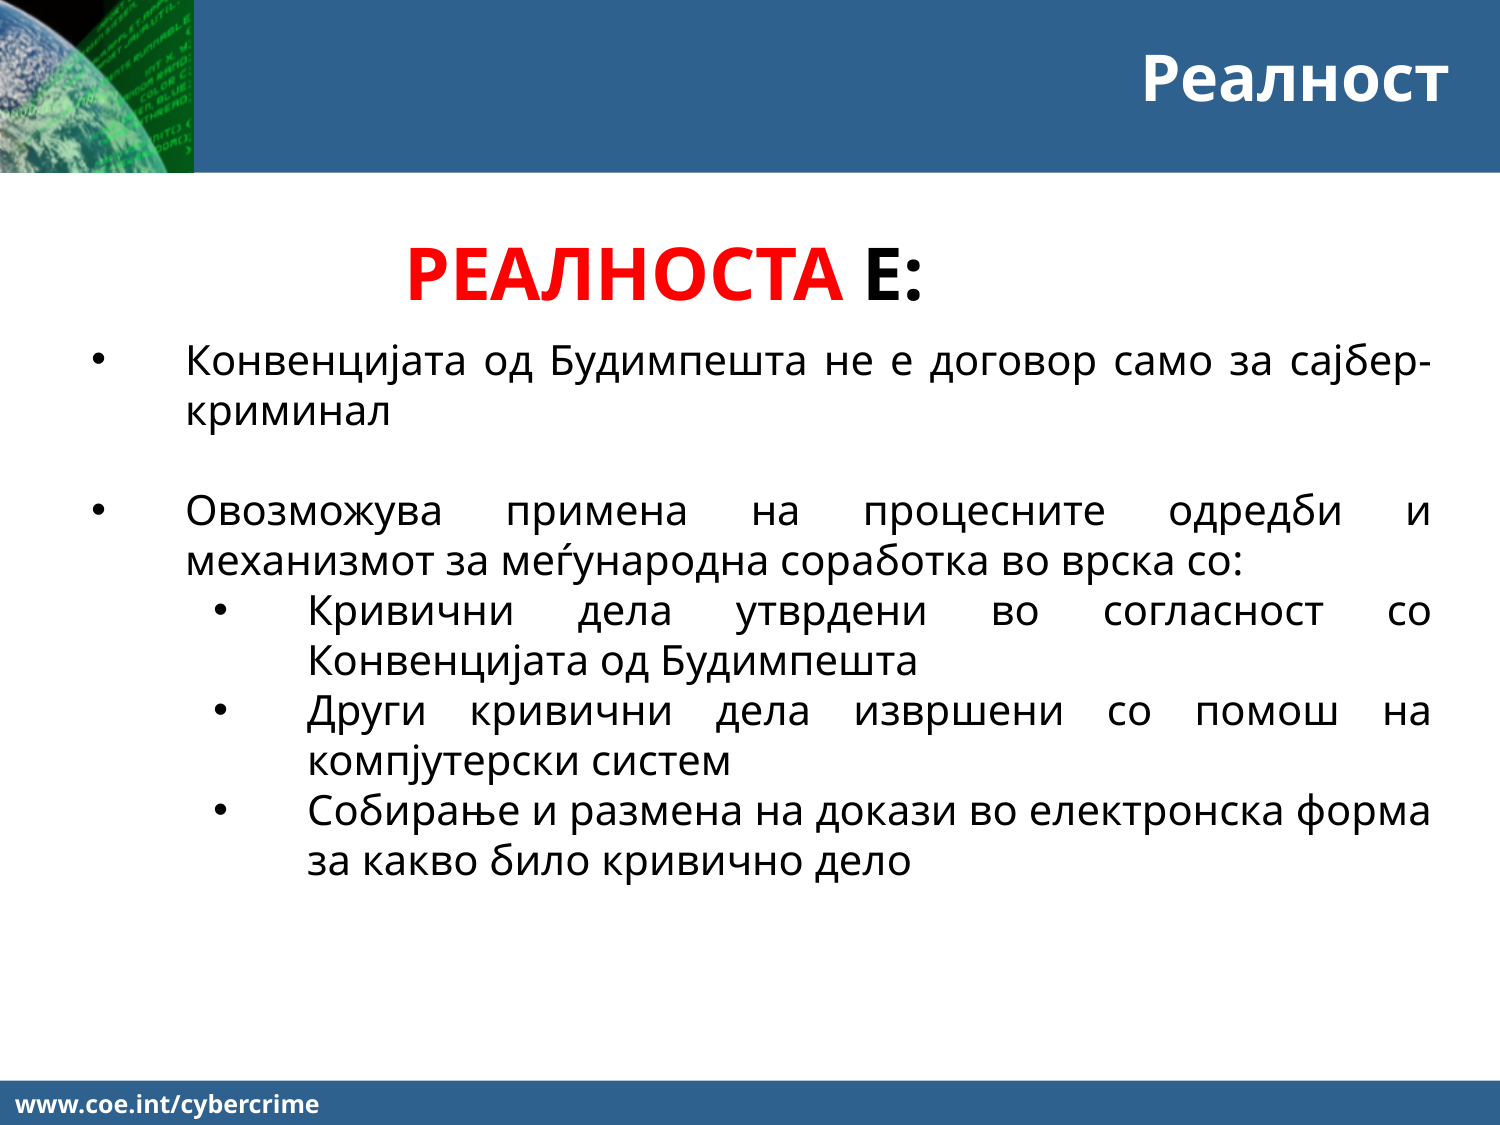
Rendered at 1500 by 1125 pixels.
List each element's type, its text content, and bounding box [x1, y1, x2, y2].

picture [0, 0, 194, 173]
text_box [197, 0, 1500, 175]
text_box www.coe.int/cybercrime [0, 1079, 1500, 1125]
text_box Конвенцијата од Будимпешта не е договор само за сајбер-криминал Овозможува примена на процесните одредби и механизмот за меѓународна соработка во врска со: Кривични дела утврдени во согласност со Конвенцијата од Будимпешта Други кривични дела извршени со помош на компјутерски систем Собирање и размена на докази во електронска форма за какво било кривично дело [76, 326, 1447, 892]
text_box РЕАЛНОСТА Е: [389, 219, 1477, 323]
text_box Реалност [206, 29, 1483, 122]
